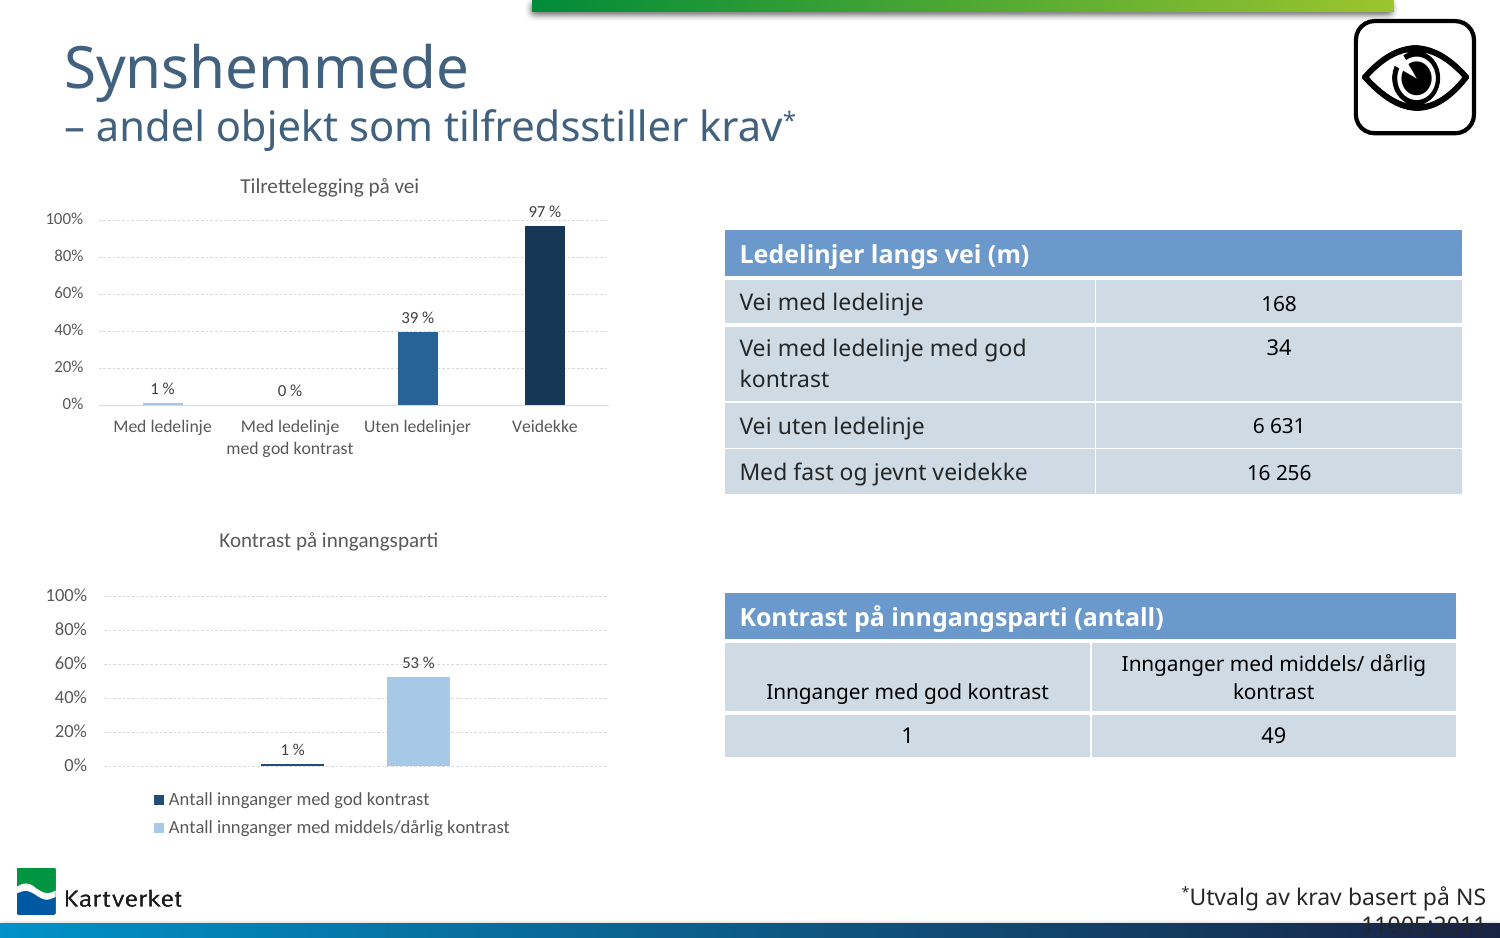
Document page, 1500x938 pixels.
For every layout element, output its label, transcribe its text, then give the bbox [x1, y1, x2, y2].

table_header Ledelinjer langs vei (m) [725, 230, 1462, 276]
table_cell 49 [1092, 715, 1456, 757]
table_cell 34 [1096, 327, 1462, 401]
table_header Kontrast på inngangsparti (antall) [725, 593, 1456, 639]
table_cell Innganger med middels/ dårlig kontrast [1092, 643, 1456, 711]
text_box *Utvalg av krav basert på NS 11005:2011 [1068, 873, 1500, 938]
table_cell 168 [1096, 280, 1462, 323]
table_cell 1 [725, 715, 1090, 757]
text_box Synshemmede – andel objekt som tilfredsstiller krav* [49, 24, 1431, 158]
picture [41, 166, 619, 492]
table_cell Vei med ledelinje [725, 280, 1095, 323]
table_cell Vei uten ledelinje [725, 403, 1095, 448]
picture [41, 520, 617, 846]
table_cell Vei med ledelinje med god kontrast [725, 327, 1095, 401]
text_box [1355, 20, 1475, 134]
table_cell Med fast og jevnt veidekke [725, 449, 1095, 494]
table_cell 6 631 [1096, 403, 1462, 448]
table_cell Innganger med god kontrast [725, 643, 1090, 711]
table_cell 16 256 [1096, 449, 1462, 494]
